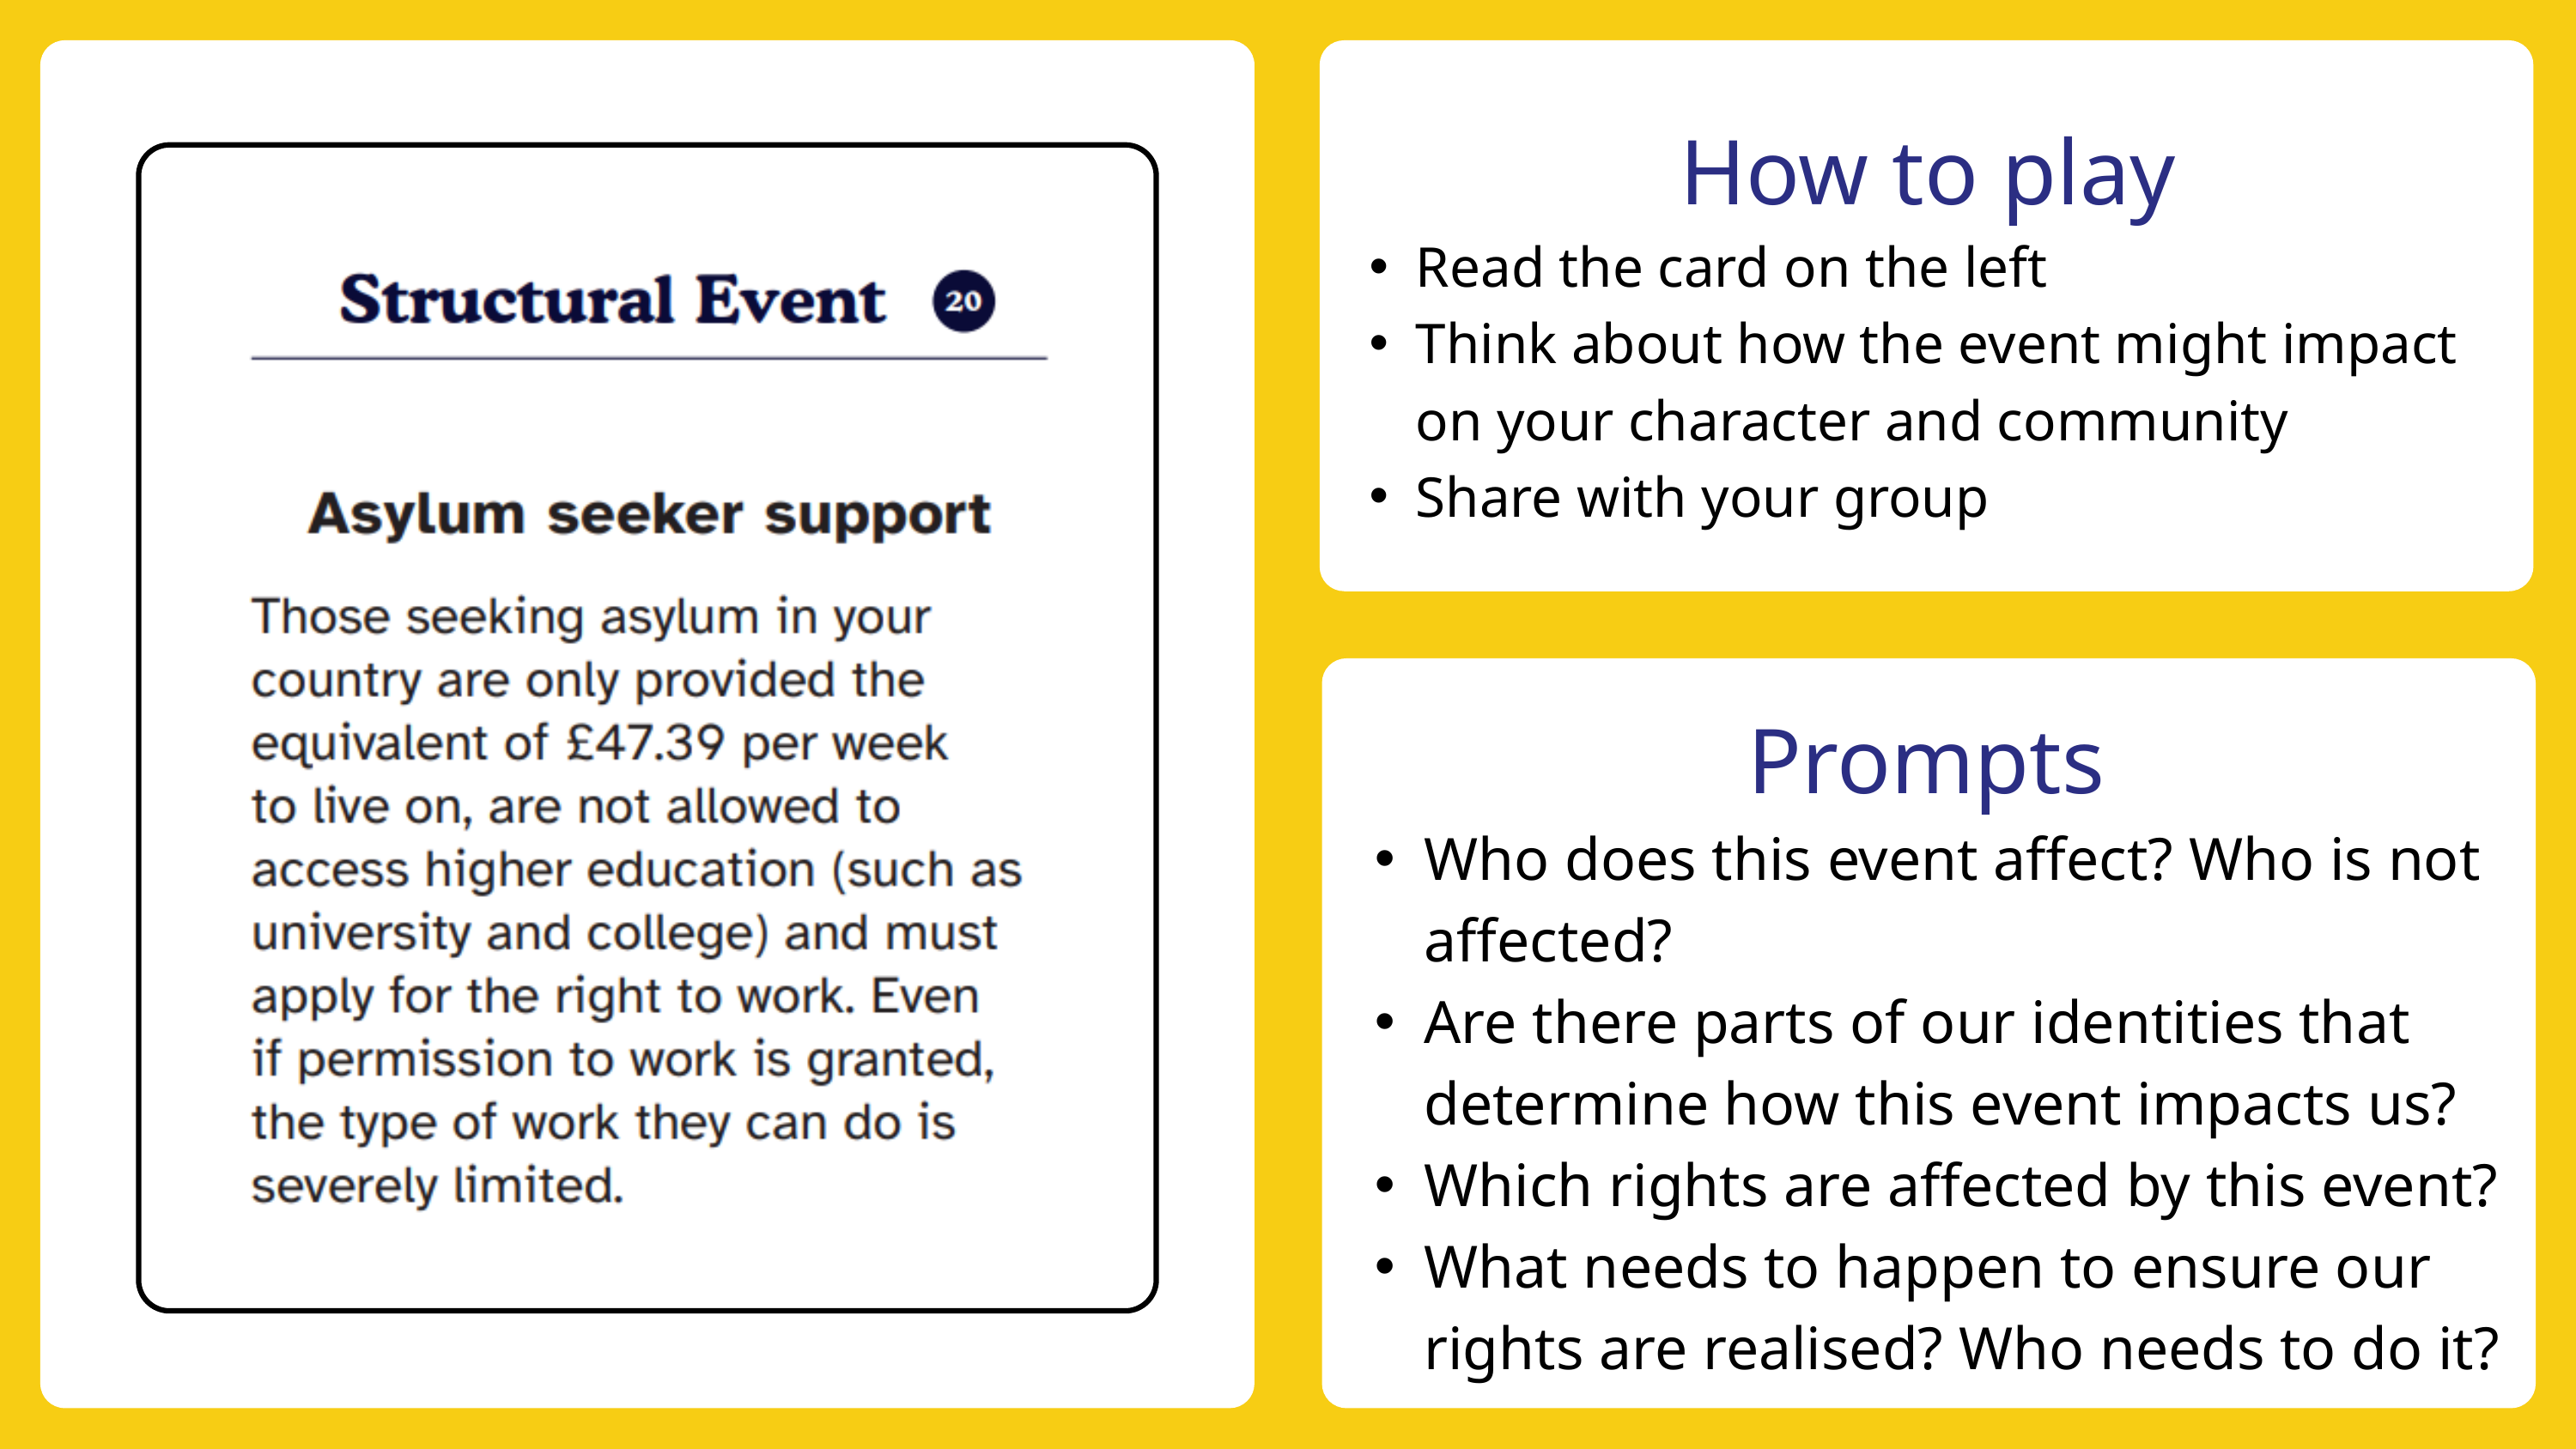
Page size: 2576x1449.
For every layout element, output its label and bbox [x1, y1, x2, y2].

text_box [39, 39, 2537, 1409]
text_box [138, 144, 1157, 1312]
